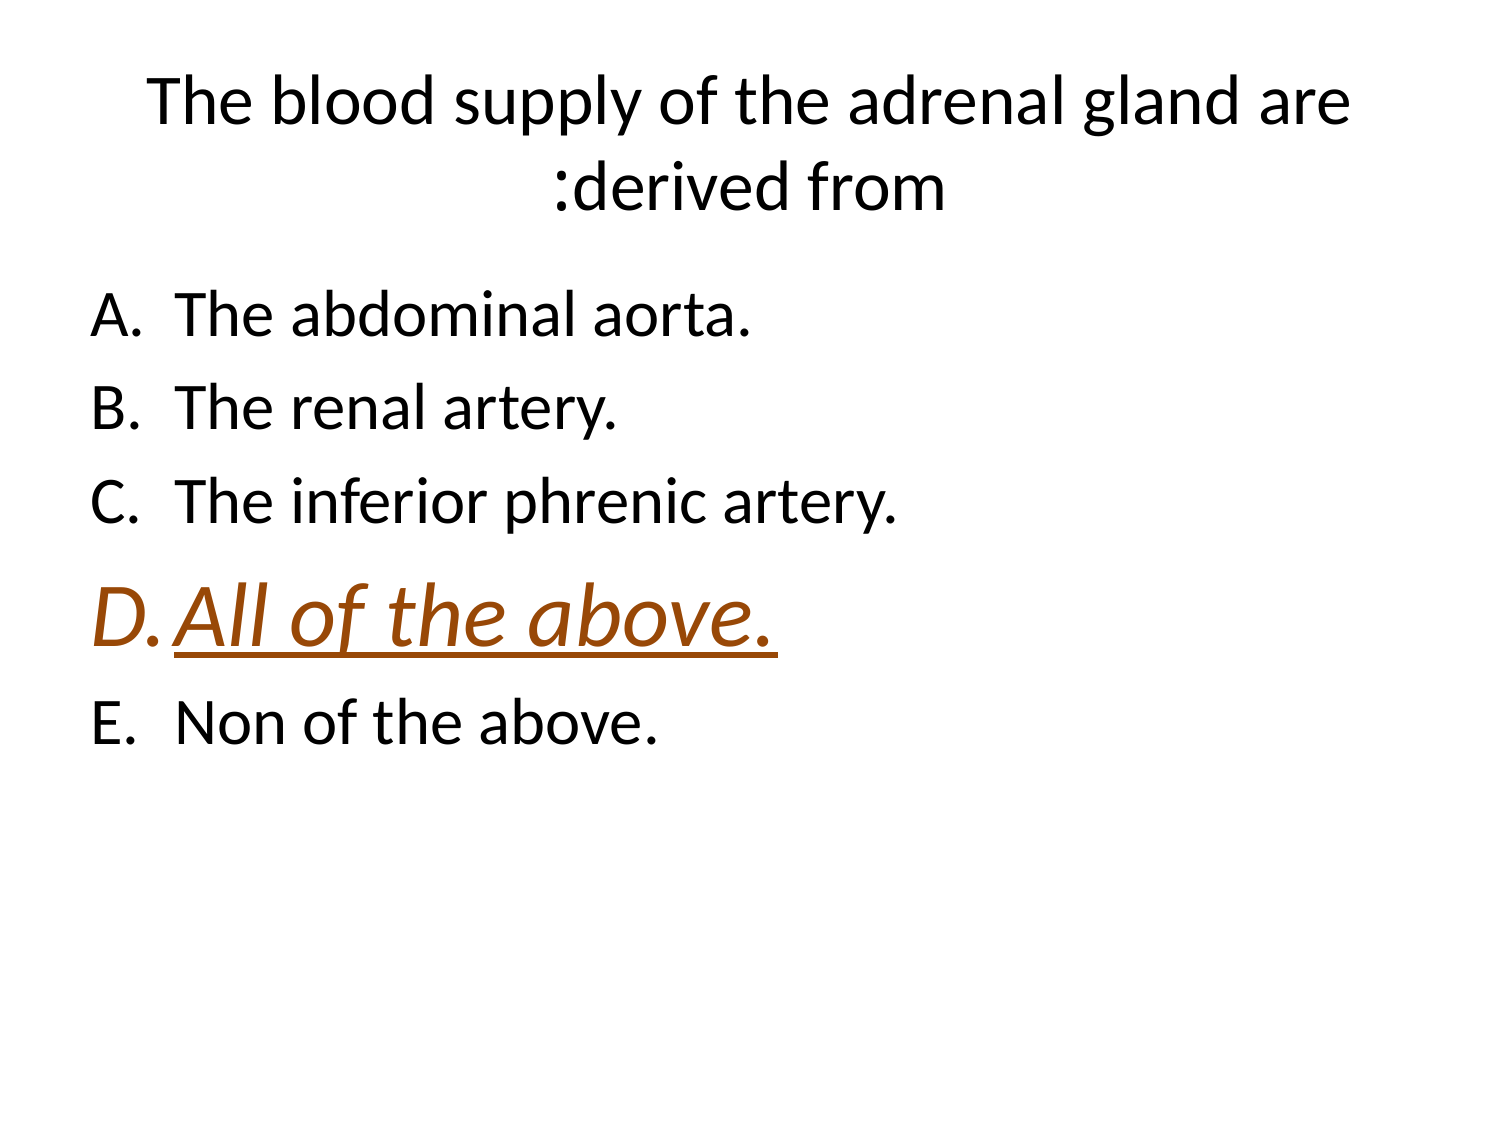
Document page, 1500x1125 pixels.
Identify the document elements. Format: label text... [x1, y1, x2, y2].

title The blood supply of the adrenal gland are derived from: [75, 45, 1425, 233]
list The abdominal aorta. The renal artery. The inferior phrenic artery. All of the above. Non of the above. [75, 262, 1425, 1005]
